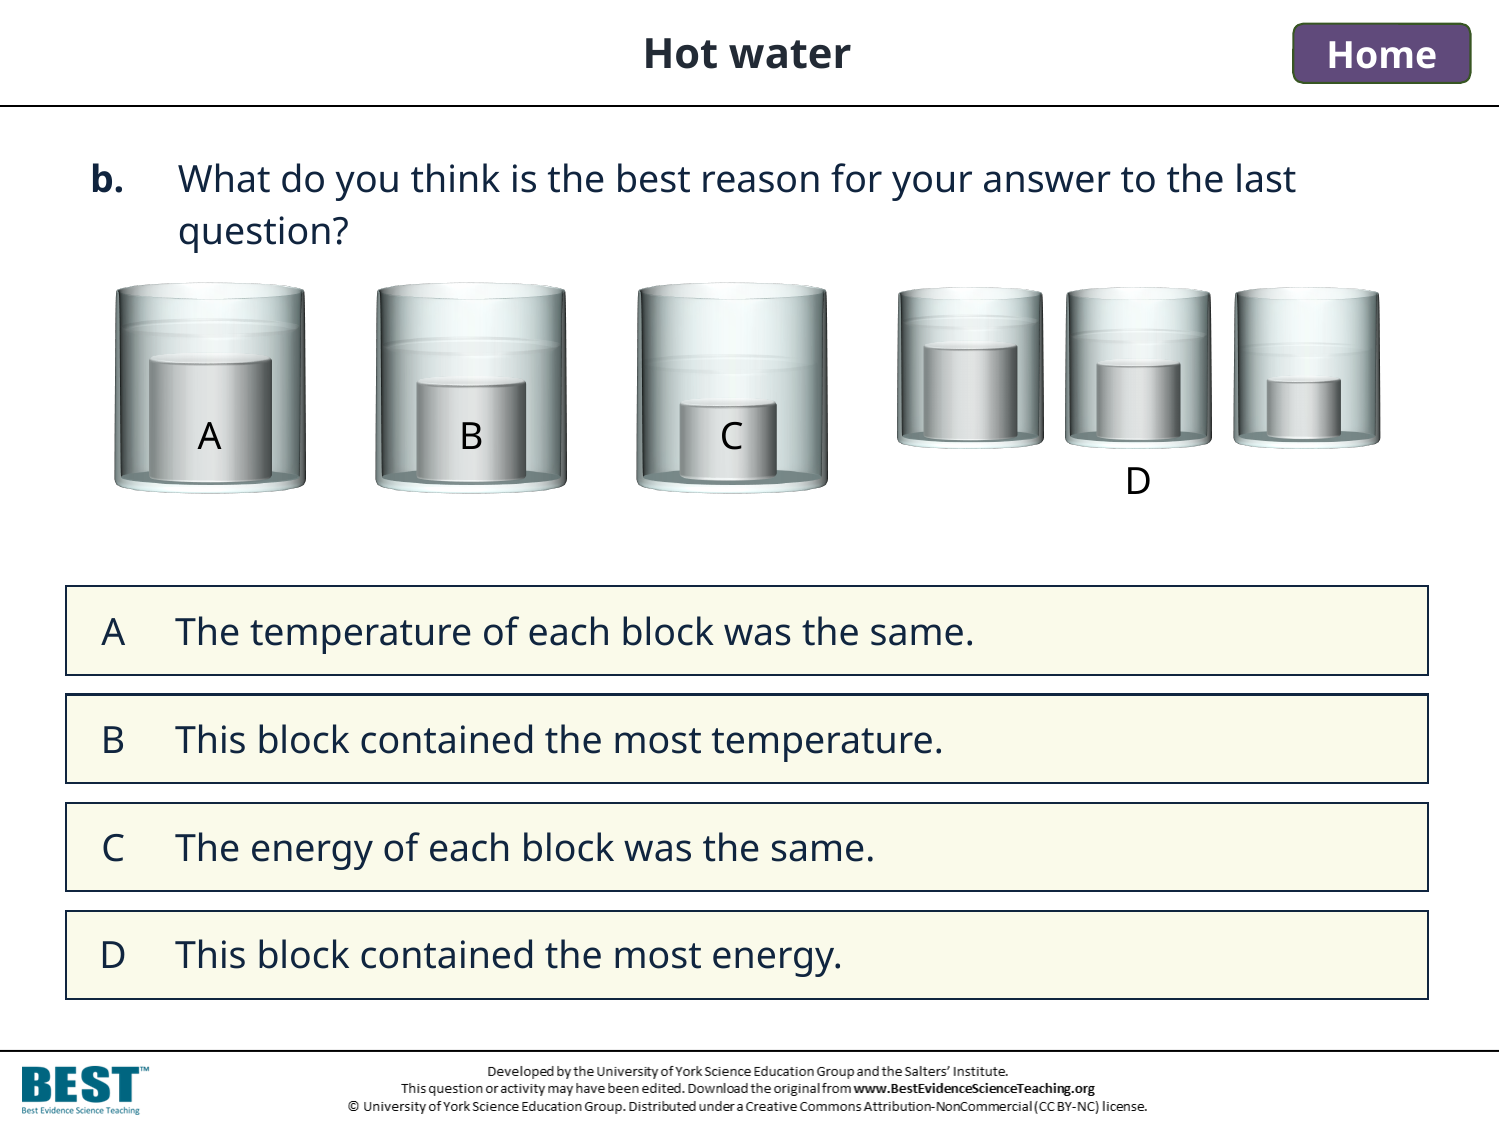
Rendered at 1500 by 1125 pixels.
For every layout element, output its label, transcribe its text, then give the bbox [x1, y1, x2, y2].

text_box Home [1292, 22, 1472, 84]
picture [0, 105, 1500, 1125]
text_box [113, 281, 1381, 511]
text_box Hot water [23, 4, 1471, 99]
